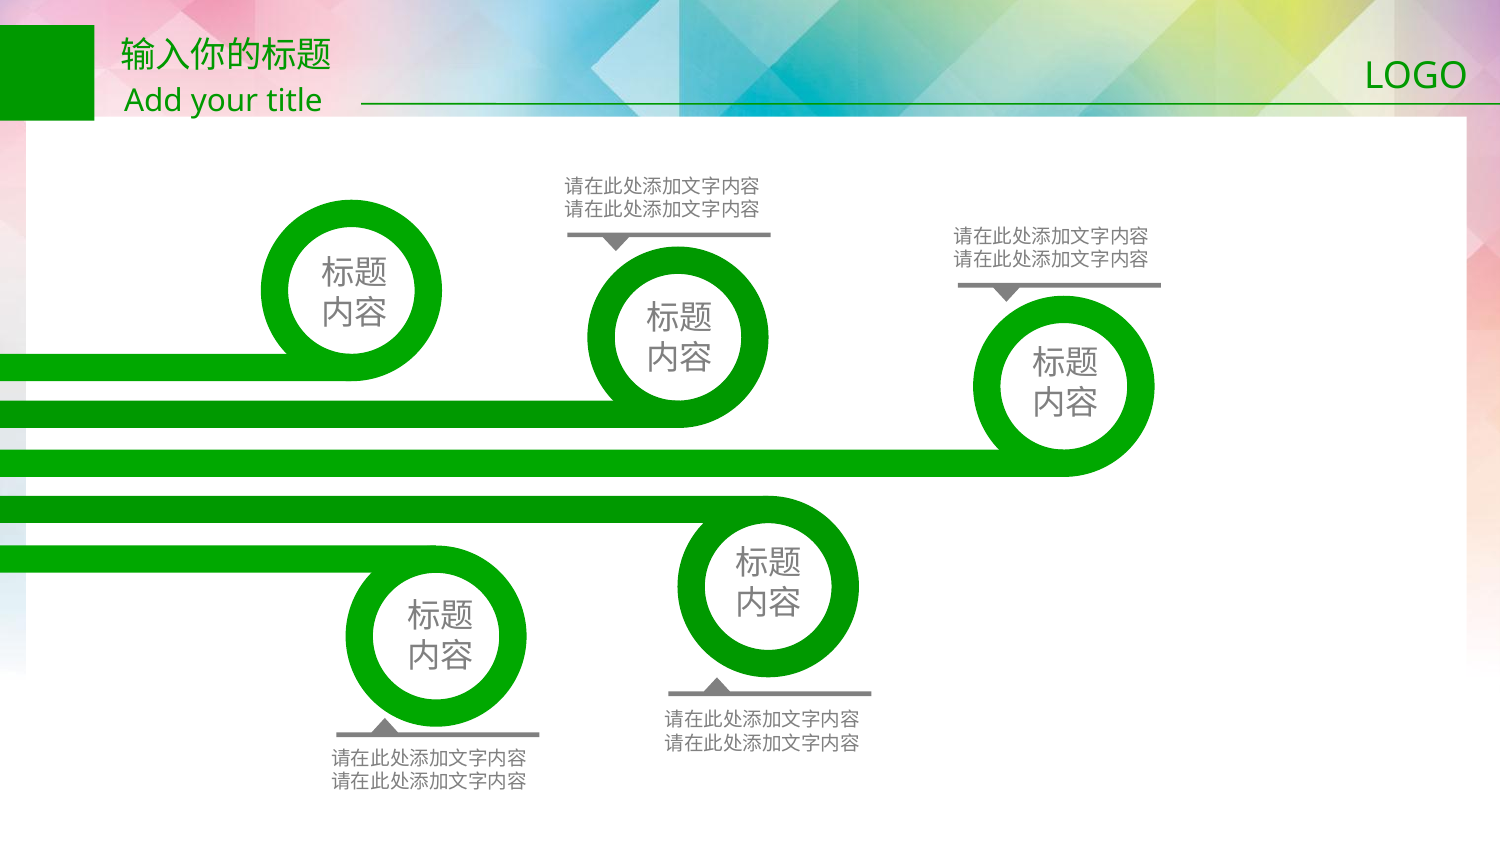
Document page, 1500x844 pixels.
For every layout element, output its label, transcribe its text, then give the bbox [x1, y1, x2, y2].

text_box [0, 449, 967, 477]
picture [0, 382, 26, 400]
text_box [0, 400, 582, 428]
picture [0, 523, 26, 545]
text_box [105, 24, 355, 127]
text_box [587, 246, 769, 429]
text_box [668, 685, 872, 697]
text_box [0, 545, 343, 573]
text_box [957, 282, 1161, 294]
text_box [260, 199, 443, 382]
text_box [345, 545, 527, 727]
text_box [677, 495, 860, 678]
picture [0, 0, 1500, 843]
picture [0, 121, 26, 353]
text_box [567, 232, 771, 244]
text_box 请在此处添加文字内容请在此处添加文字内容 [550, 166, 784, 229]
text_box [0, 495, 676, 523]
picture [0, 477, 26, 495]
text_box 请在此处添加文字内容请在此处添加文字内容 [650, 699, 884, 762]
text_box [972, 295, 1155, 478]
text_box [336, 732, 540, 738]
text_box LOGO [1349, 44, 1483, 104]
text_box [0, 353, 255, 382]
text_box 请在此处添加文字内容请在此处添加文字内容 [316, 738, 550, 800]
text_box 请在此处添加文字内容请在此处添加文字内容 [939, 216, 1173, 278]
picture [0, 428, 26, 449]
